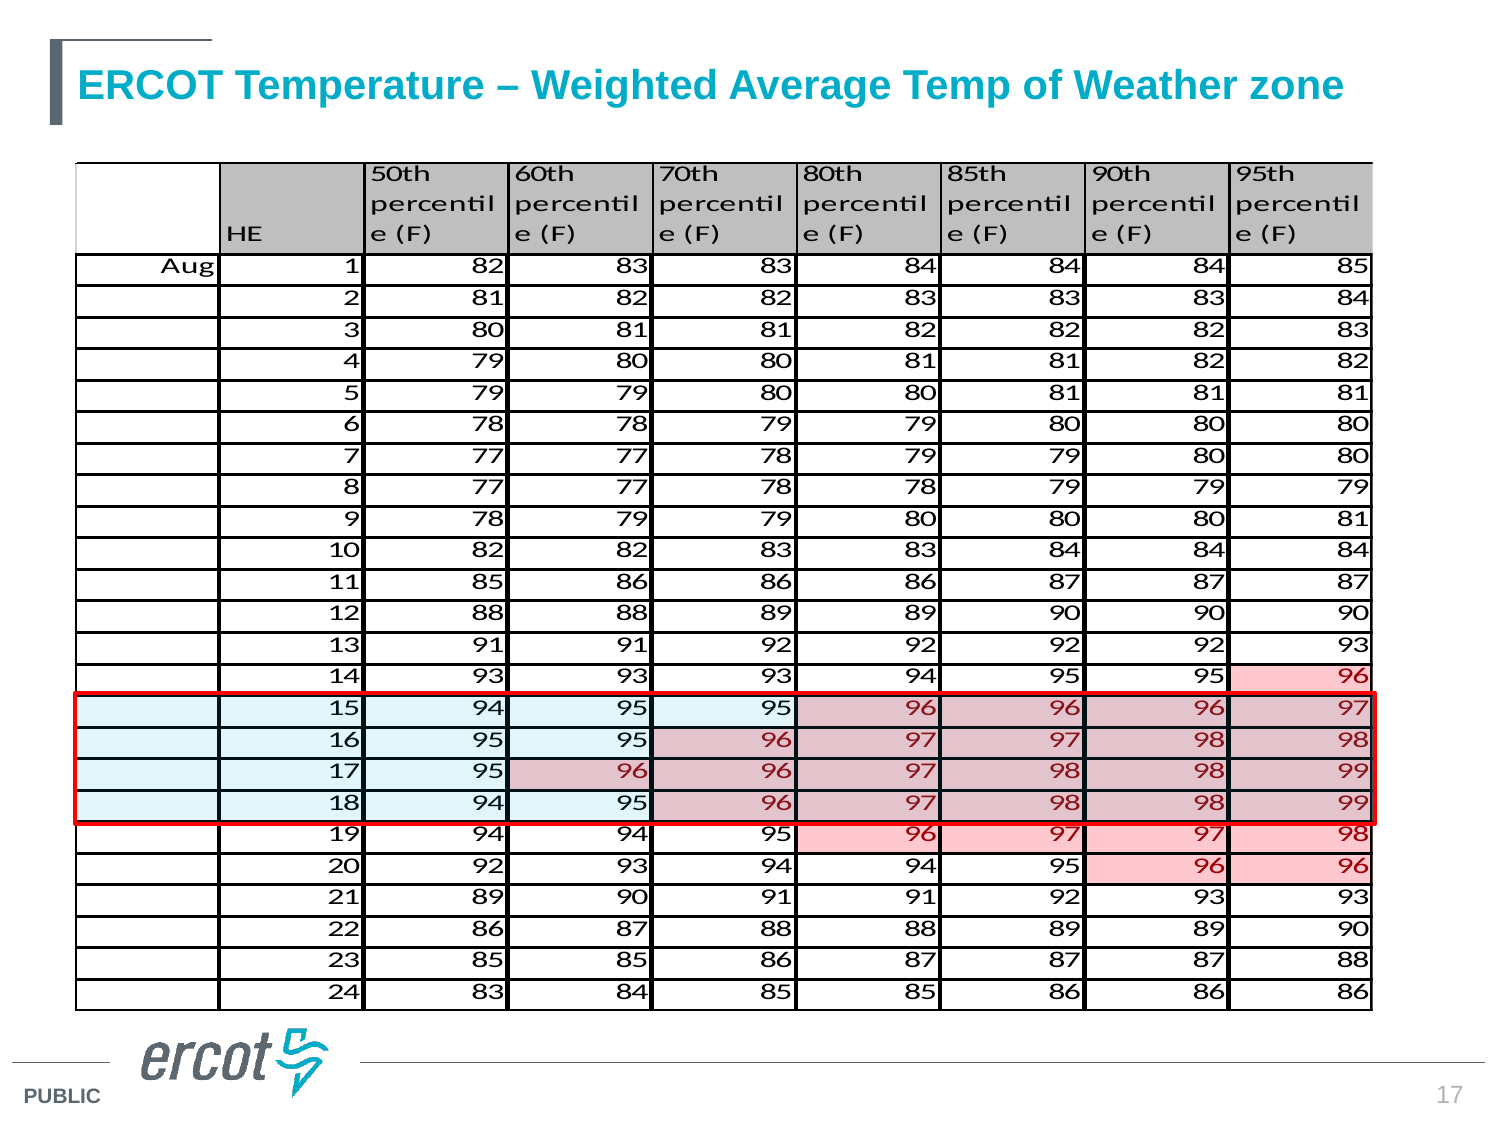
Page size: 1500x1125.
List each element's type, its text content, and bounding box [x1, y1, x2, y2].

title ERCOT Temperature – Weighted Average Temp of Weather zone [62, 39, 1450, 125]
picture [137, 1024, 332, 1100]
picture [74, 162, 1376, 1013]
slide_number 17 [1412, 1076, 1488, 1112]
